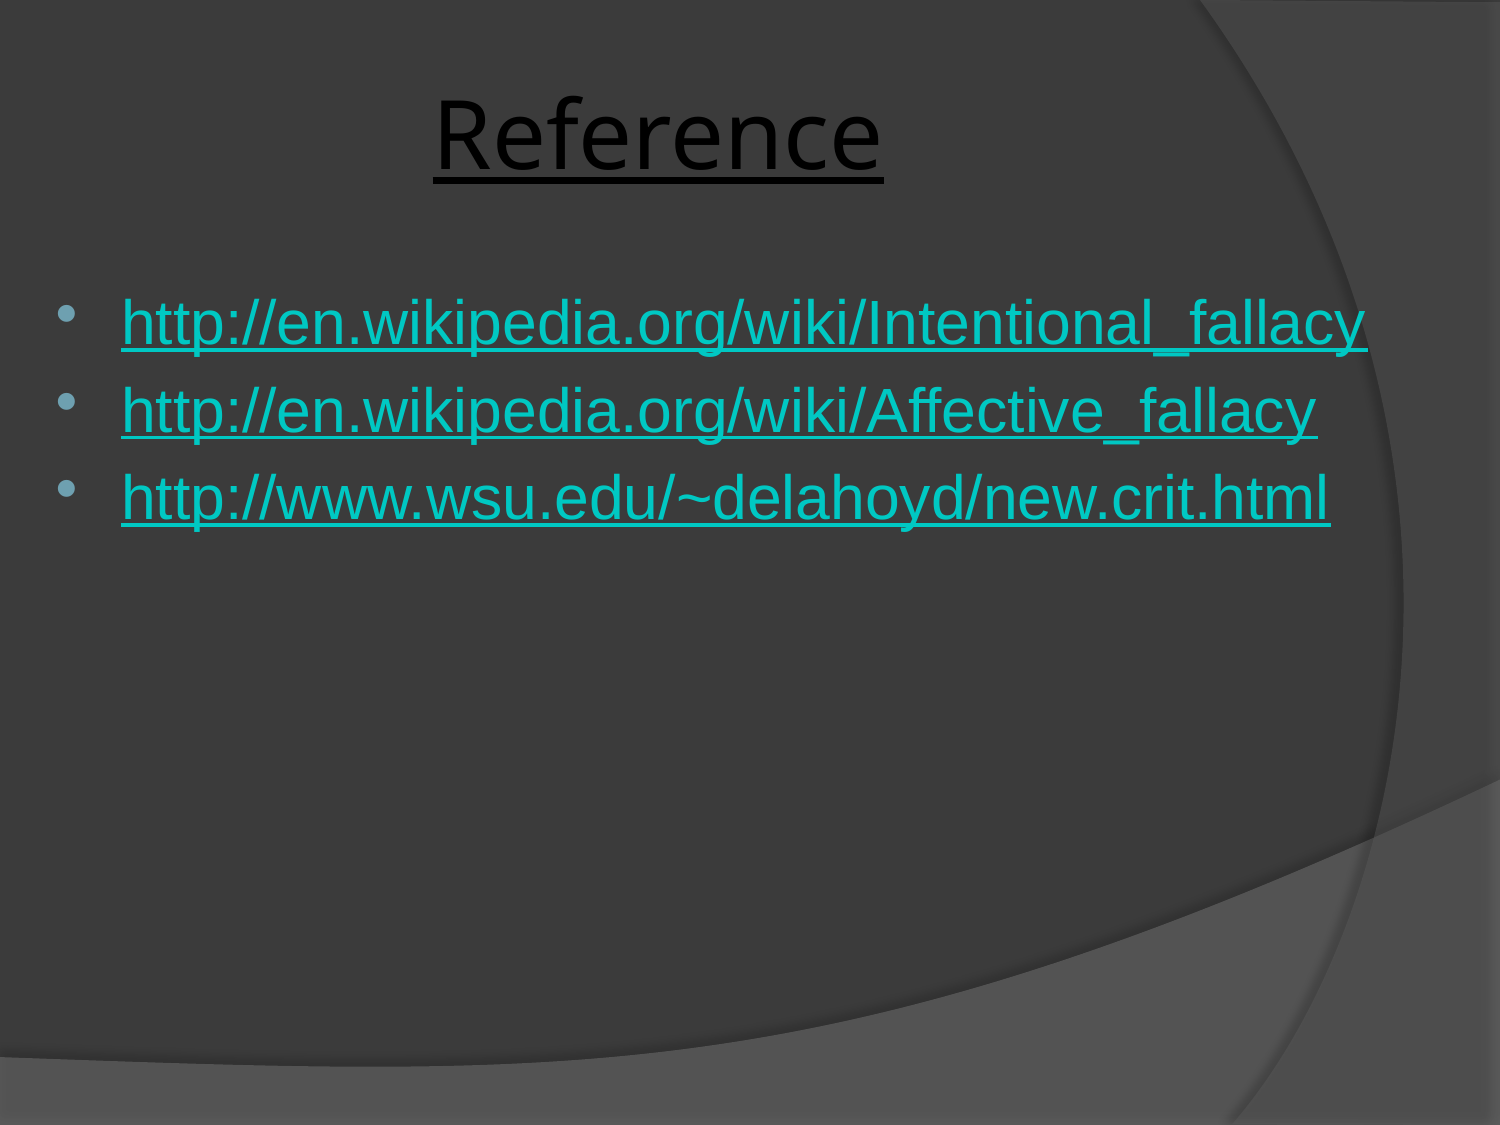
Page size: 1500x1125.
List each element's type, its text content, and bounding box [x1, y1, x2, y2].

title Reference [425, 37, 1138, 225]
list http://en.wikipedia.org/wiki/Intentional_fallacy http://en.wikipedia.org/wiki/Affective_fallacy http://www.wsu.edu/~delahoyd/new.crit.html [37, 275, 1425, 1025]
